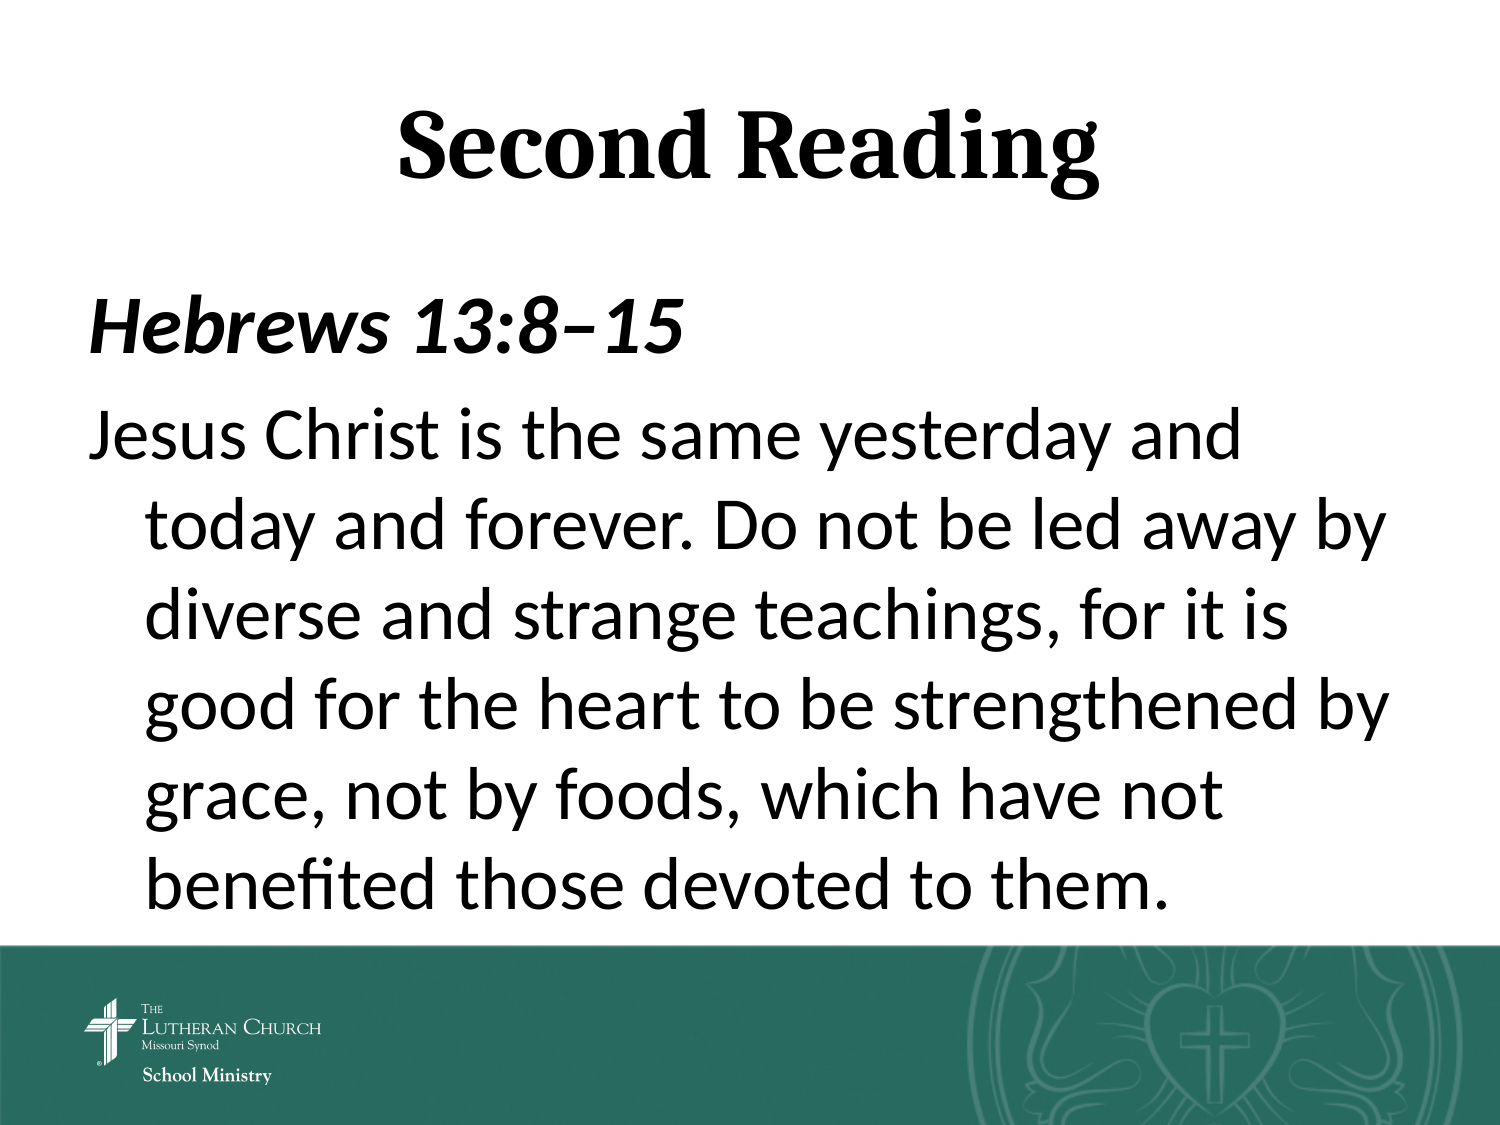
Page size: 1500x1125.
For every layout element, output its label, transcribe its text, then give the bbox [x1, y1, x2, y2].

picture [0, 0, 1500, 1125]
title Second Reading [73, 45, 1428, 233]
list Hebrews 13:8–15 Jesus Christ is the same yesterday and today and forever. Do not be led away by diverse and strange teachings, for it is good for the heart to be strengthened by grace, not by foods, which have not benefited those devoted to them. [73, 262, 1428, 975]
